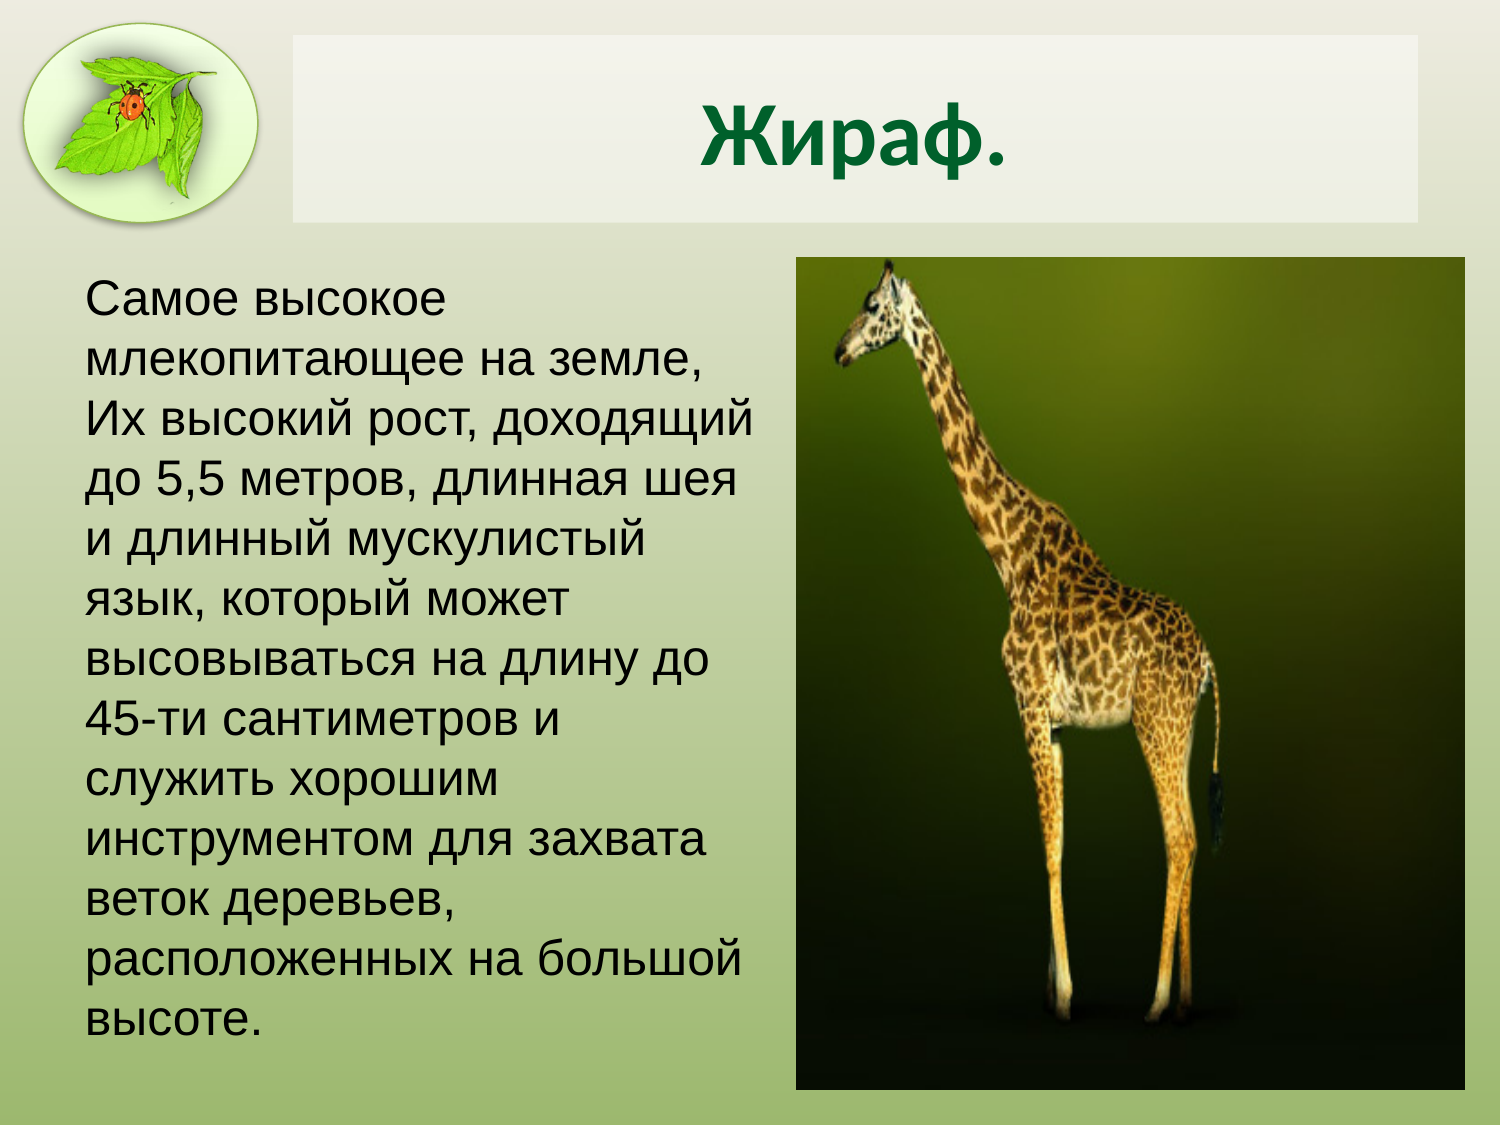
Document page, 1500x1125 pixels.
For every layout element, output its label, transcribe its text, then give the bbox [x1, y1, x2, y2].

text_box Самое высокое млекопитающее на земле, Их высокий рост, доходящий до 5,5 метров, длинная шея и длинный мускулистый язык, который может высовываться на длину до 45-ти сантиметров и служить хорошим инструментом для захвата веток деревьев, расположенных на большой высоте. [70, 257, 774, 1053]
title Жираф. [292, 35, 1418, 223]
picture [796, 257, 1466, 1091]
picture [46, 35, 227, 211]
